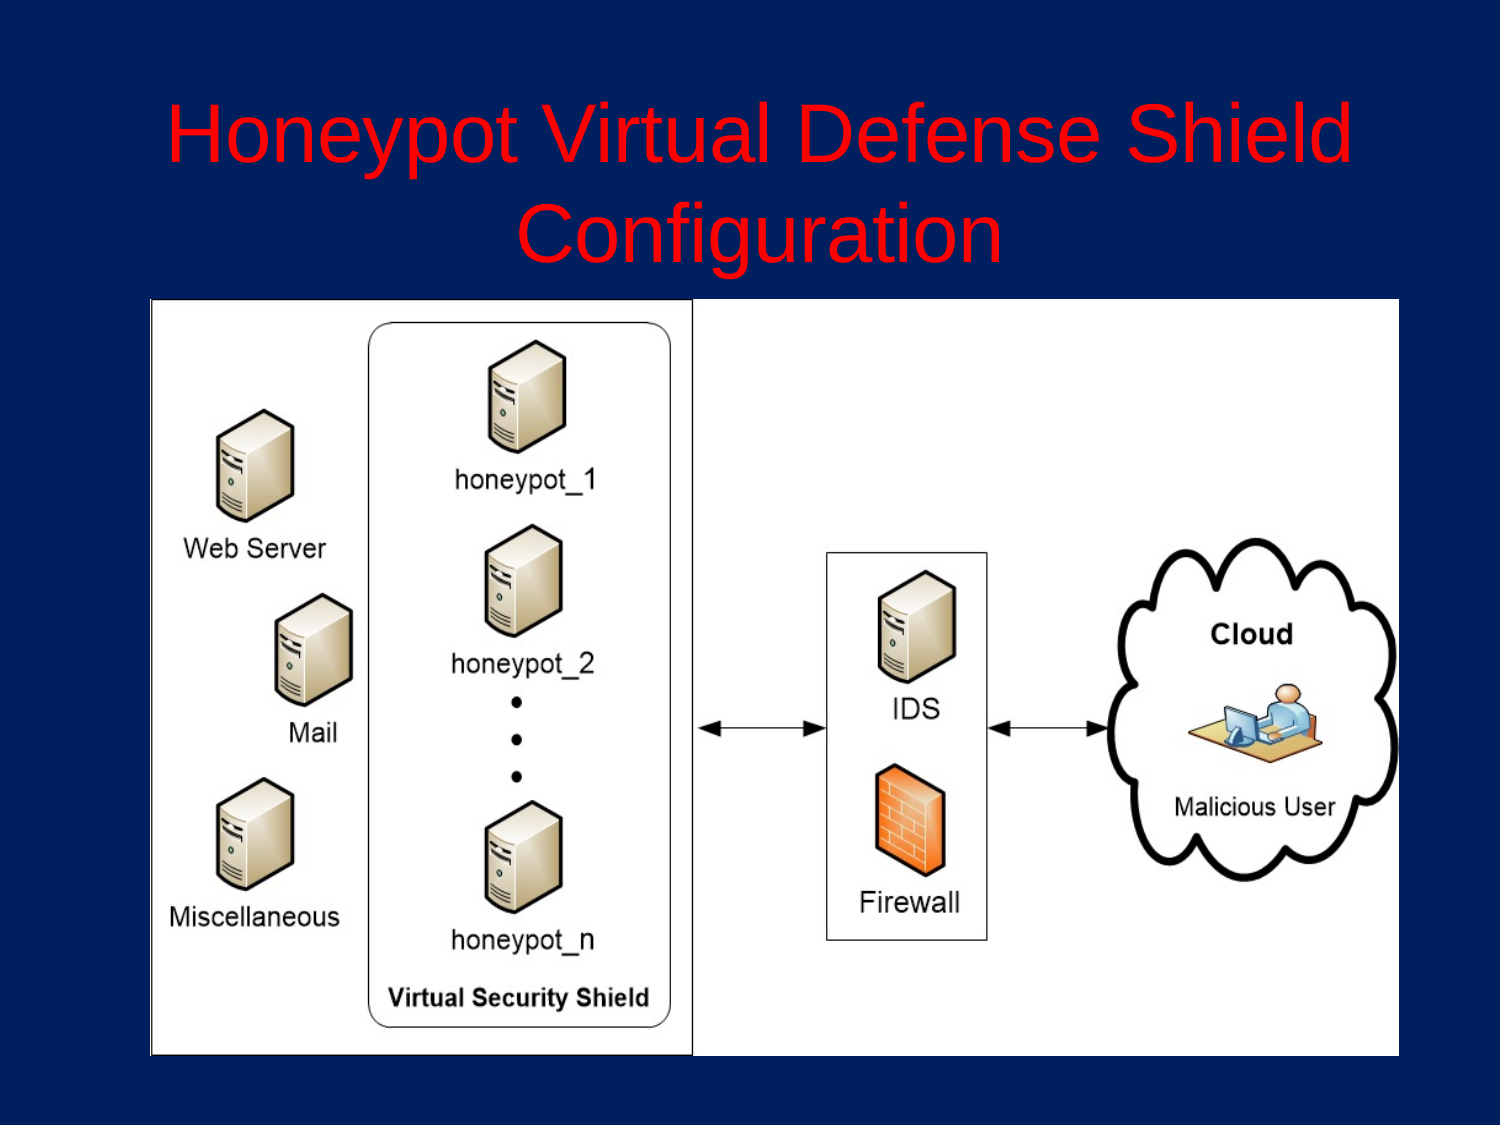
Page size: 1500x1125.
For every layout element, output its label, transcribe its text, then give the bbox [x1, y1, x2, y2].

title Honeypot Virtual Defense Shield Configuration [44, 53, 1456, 279]
picture [149, 299, 1400, 1056]
